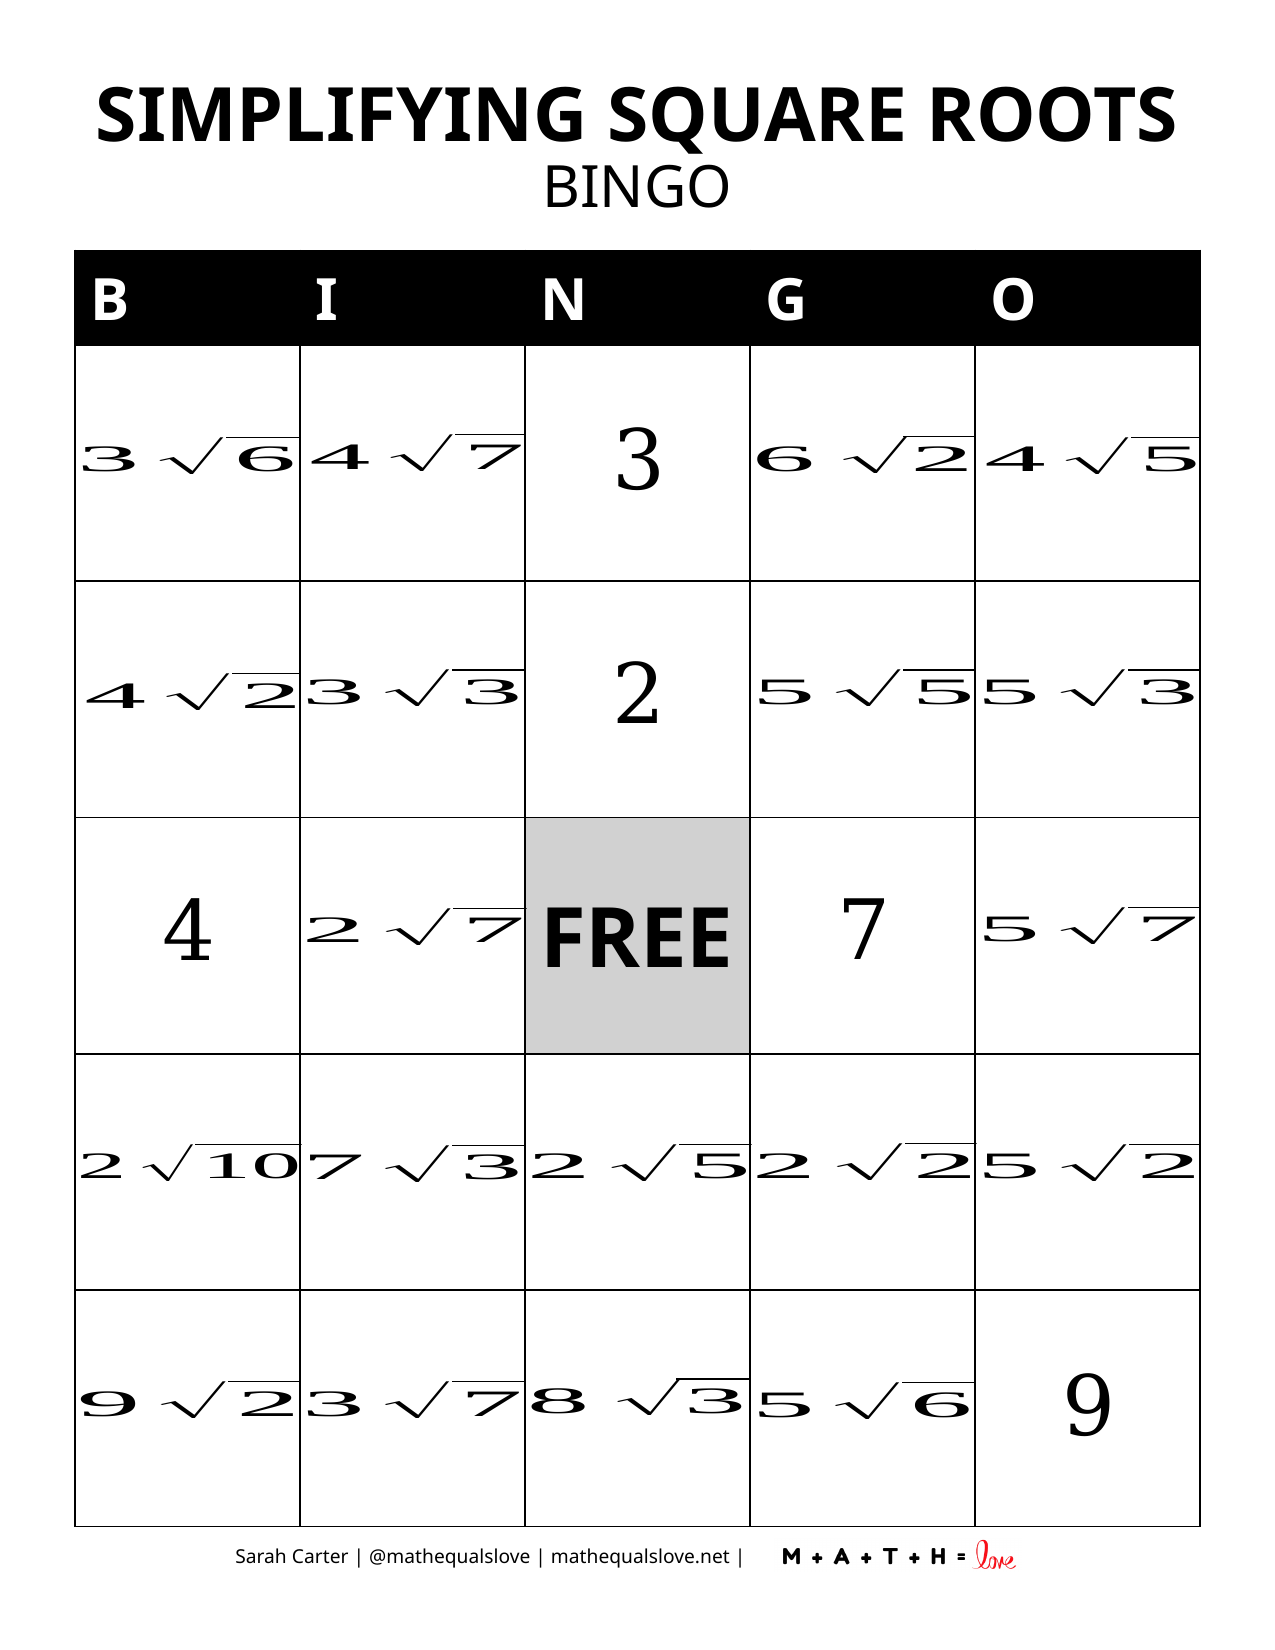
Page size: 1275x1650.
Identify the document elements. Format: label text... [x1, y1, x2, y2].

table_header B [76, 251, 299, 344]
table_cell [76, 818, 299, 903]
table_header N [526, 251, 749, 344]
table_cell [301, 1055, 524, 1289]
table_header I [301, 251, 524, 344]
table_cell [751, 346, 974, 580]
table_cell [751, 950, 974, 1053]
table_cell [976, 1291, 1199, 1378]
table_header O [976, 251, 1199, 344]
table_cell [526, 582, 749, 666]
table_cell [76, 951, 299, 1053]
table_cell [976, 346, 1199, 580]
text_box BINGO [74, 165, 1200, 226]
table_cell [76, 1055, 299, 1289]
table_cell [76, 1291, 299, 1526]
table_cell [301, 1291, 524, 1526]
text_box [220, 1535, 1055, 1576]
table_cell [301, 818, 524, 1053]
table_cell [751, 818, 974, 902]
text_box 4 [75, 903, 303, 951]
table_cell [301, 346, 524, 580]
table_cell [301, 582, 524, 817]
table_cell [526, 480, 749, 580]
table_header G [751, 251, 974, 344]
table_cell FREE [526, 818, 749, 1053]
table_cell [751, 582, 974, 817]
table_cell [976, 1055, 1199, 1289]
table_cell [76, 582, 299, 817]
table_cell [976, 818, 1199, 1053]
table_cell [976, 582, 1199, 817]
table_cell [526, 1291, 749, 1526]
text_box 3 [525, 432, 753, 480]
text_box 9 [975, 1378, 1203, 1426]
table_cell [751, 1055, 974, 1289]
text_box 7 [750, 902, 978, 950]
text_box SIMPLIFYING SQUARE ROOTS [74, 59, 1200, 165]
table_cell [751, 1291, 974, 1526]
table_cell [526, 346, 749, 432]
text_box 2 [525, 666, 753, 714]
table_cell [976, 1426, 1199, 1526]
table_cell [526, 1055, 749, 1289]
table_cell [526, 714, 749, 817]
table_cell [76, 346, 299, 580]
